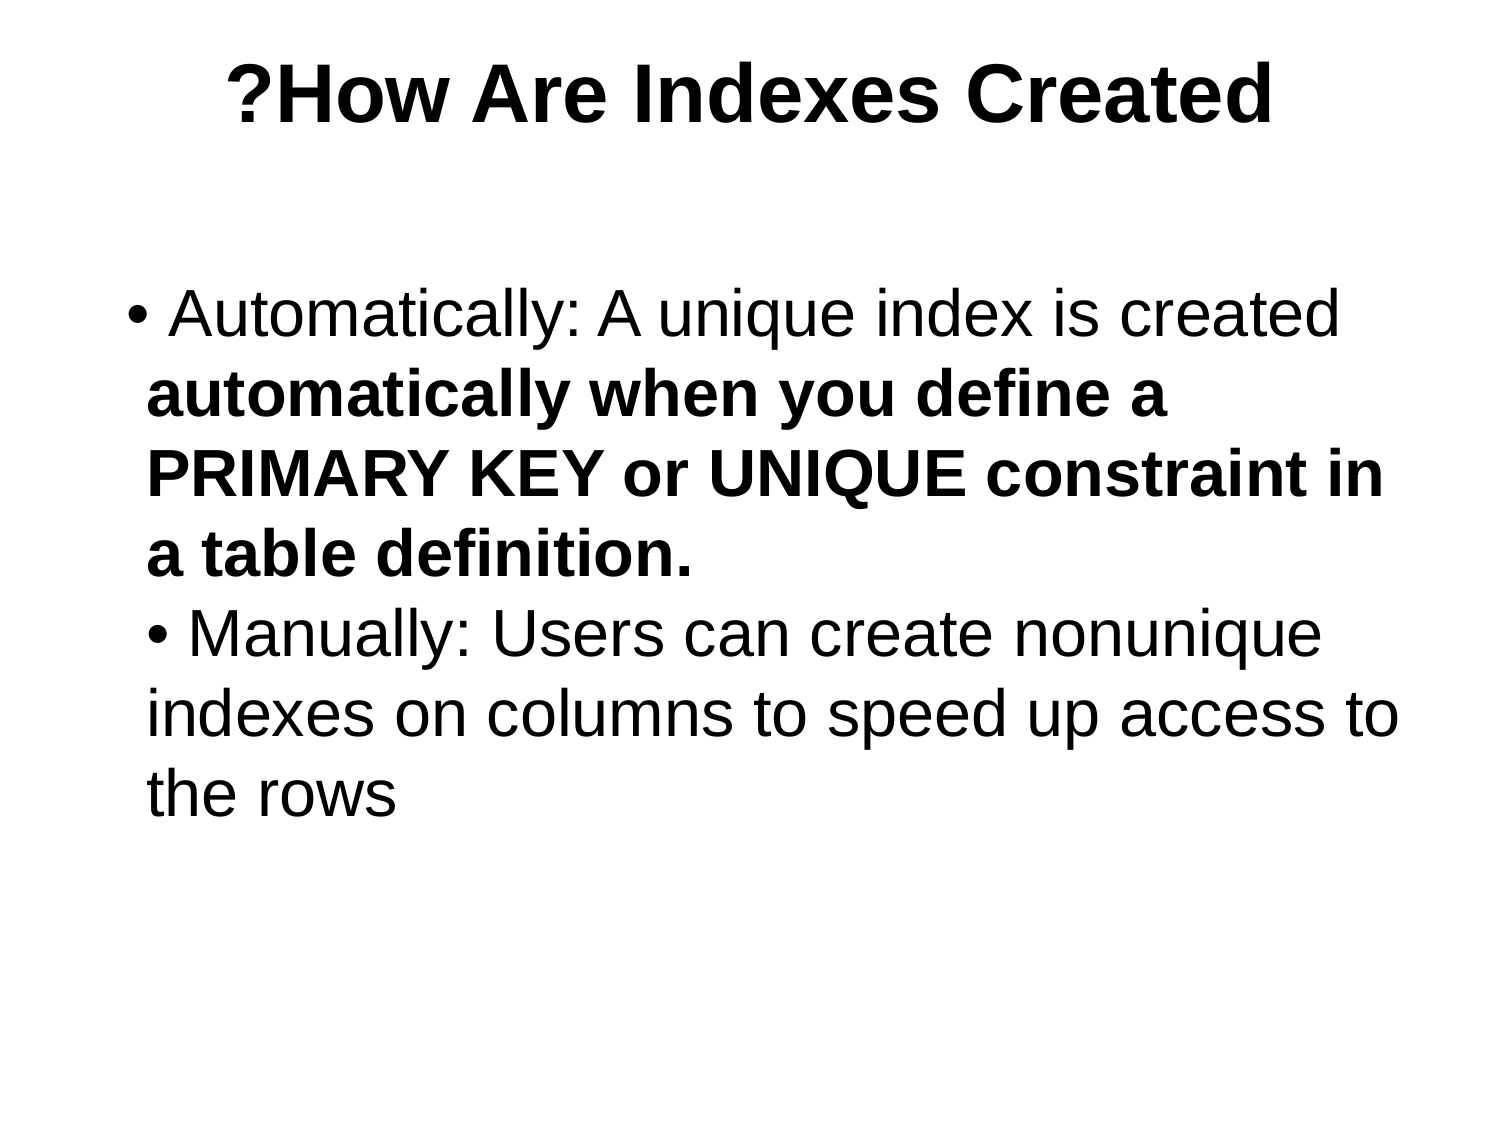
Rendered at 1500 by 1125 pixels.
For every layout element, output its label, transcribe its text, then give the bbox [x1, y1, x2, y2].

title How Are Indexes Created? [74, 44, 1426, 233]
list • Automatically: A unique index is created automatically when you define a PRIMARY KEY or UNIQUE constraint in a table definition. • Manually: Users can create nonunique indexes on columns to speed up access to the rows [74, 262, 1426, 1006]
